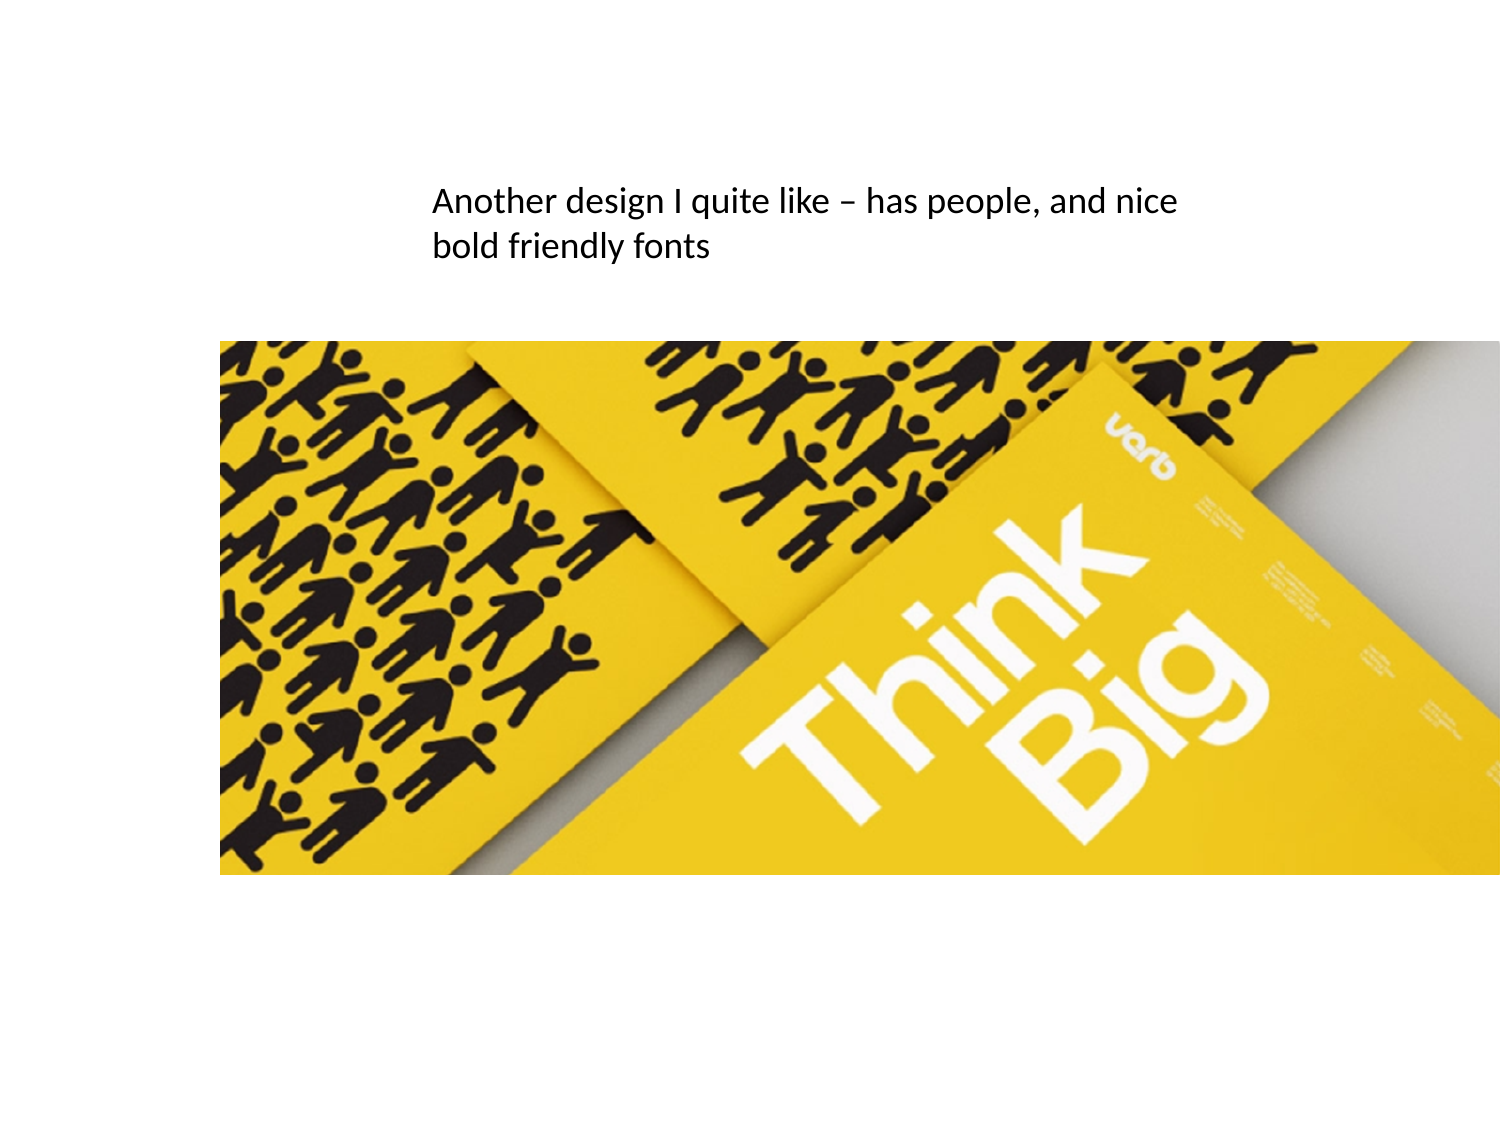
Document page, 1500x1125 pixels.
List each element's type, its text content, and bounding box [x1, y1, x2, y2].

picture [219, 341, 1500, 875]
text_box Another design I quite like – has people, and nice bold friendly fonts [417, 168, 1199, 274]
